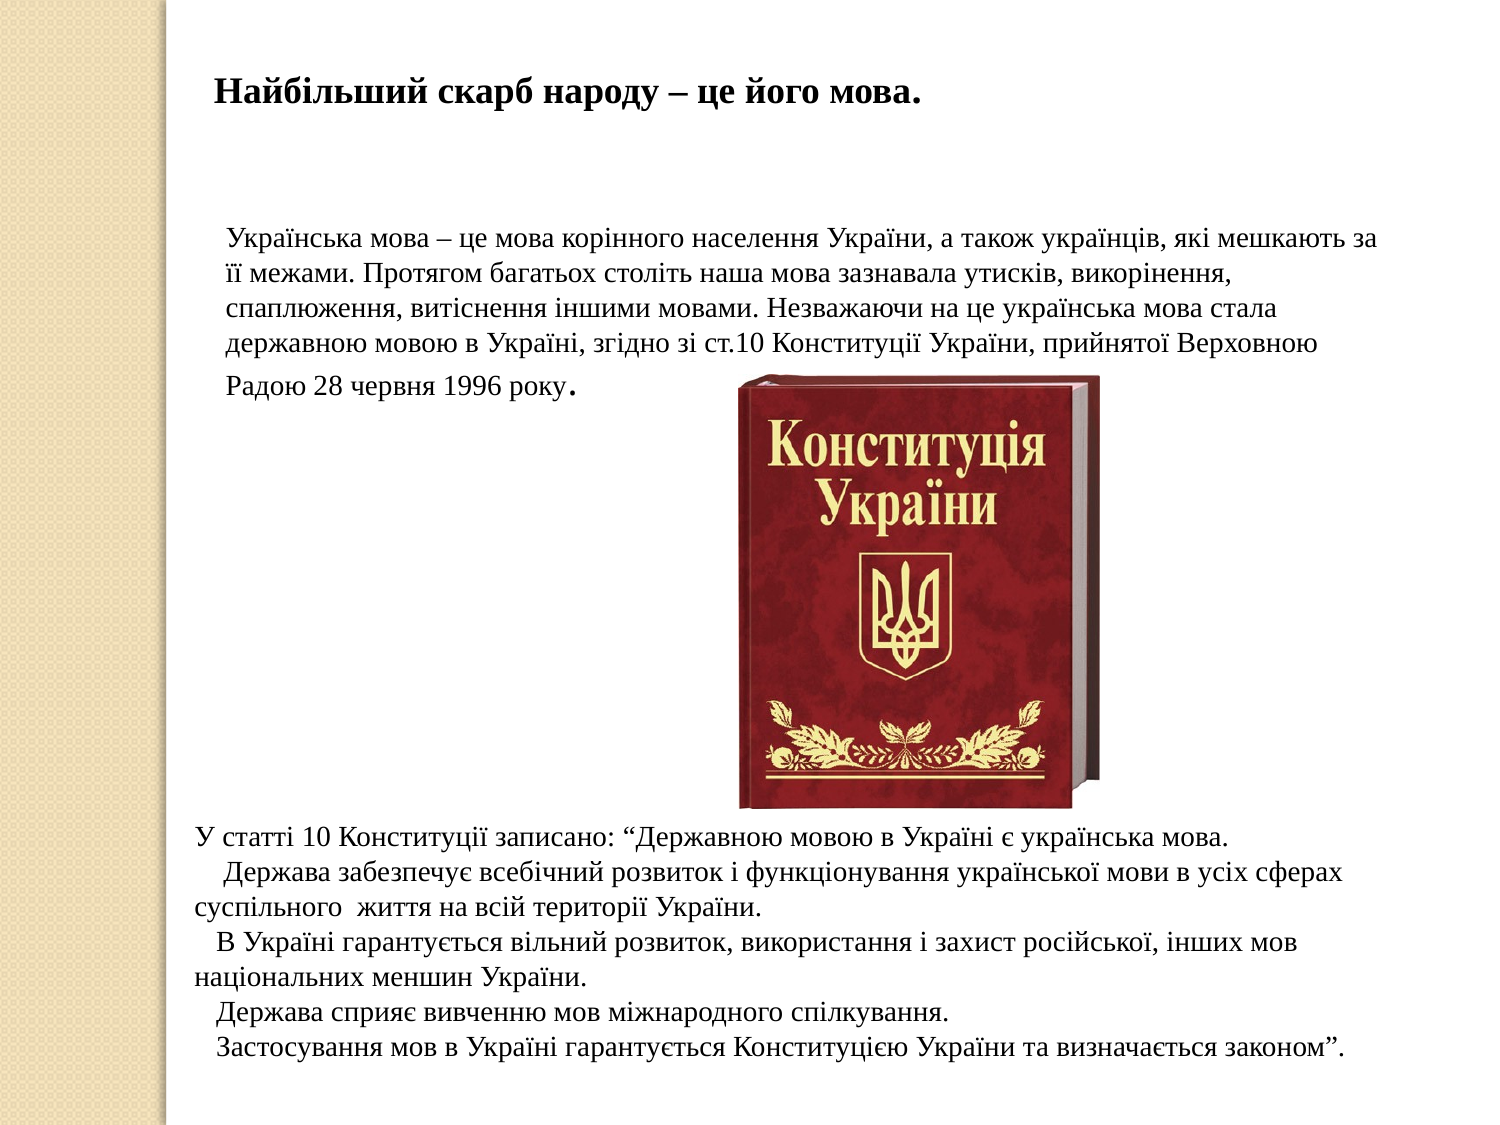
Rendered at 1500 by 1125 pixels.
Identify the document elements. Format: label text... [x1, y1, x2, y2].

text_box Українська мова – це мова корінного населення України, а також українців, які мешкають за її межами. Протягом багатьох століть наша мова зазнавала утисків, викорінення, спаплюження, витіснення іншими мовами. Незважаючи на це українська мова стала державною мовою в Україні, згідно зі ст.10 Конституції України, прийнятої Верховною Радою 28 червня 1996 року. [210, 210, 1395, 411]
text_box Найбільший скарб народу – це його мова. [199, 58, 1325, 119]
text_box У статті 10 Конституції записано: “Державною мовою в Україні є українська мова. Держава забезпечує всебічний розвиток і функціонування української мови в усіх сферах суспільного життя на всій території України. В Україні гарантується вільний розвиток, використання і захист російської, інших мов національних меншин України. Держава сприяє вивченню мов міжнародного спілкування. Застосування мов в Україні гарантується Конституцією України та визначається законом”. [105, 810, 1395, 1070]
picture [738, 374, 1100, 809]
